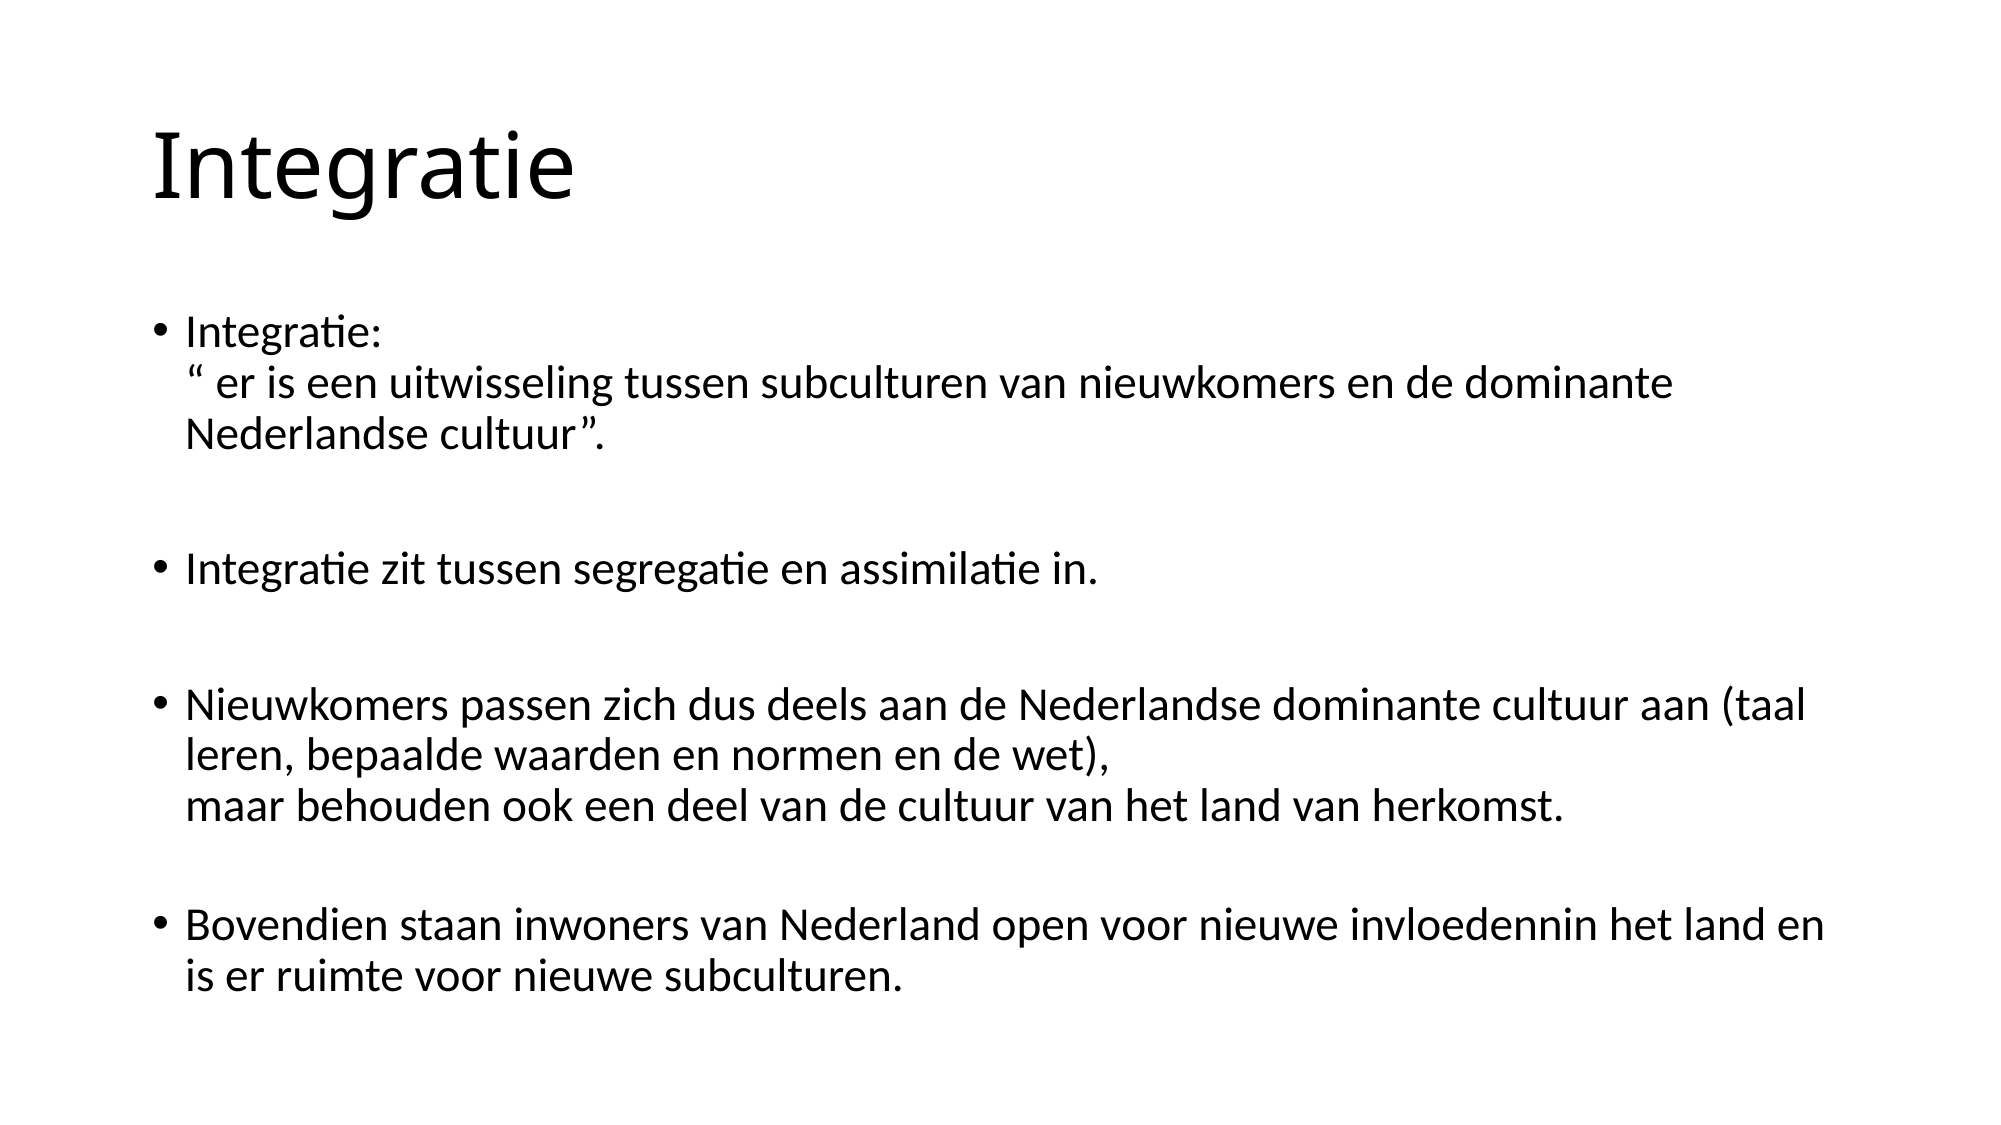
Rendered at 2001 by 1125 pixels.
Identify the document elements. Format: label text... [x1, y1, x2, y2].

list Integratie: “ er is een uitwisseling tussen subculturen van nieuwkomers en de dominante Nederlandse cultuur”. Integratie zit tussen segregatie en assimilatie in. Nieuwkomers passen zich dus deels aan de Nederlandse dominante cultuur aan (taal leren, bepaalde waarden en normen en de wet), maar behouden ook een deel van de cultuur van het land van herkomst. Bovendien staan inwoners van Nederland open voor nieuwe invloedennin het land en is er ruimte voor nieuwe subculturen. [137, 299, 1863, 1014]
title Integratie [137, 59, 1863, 278]
